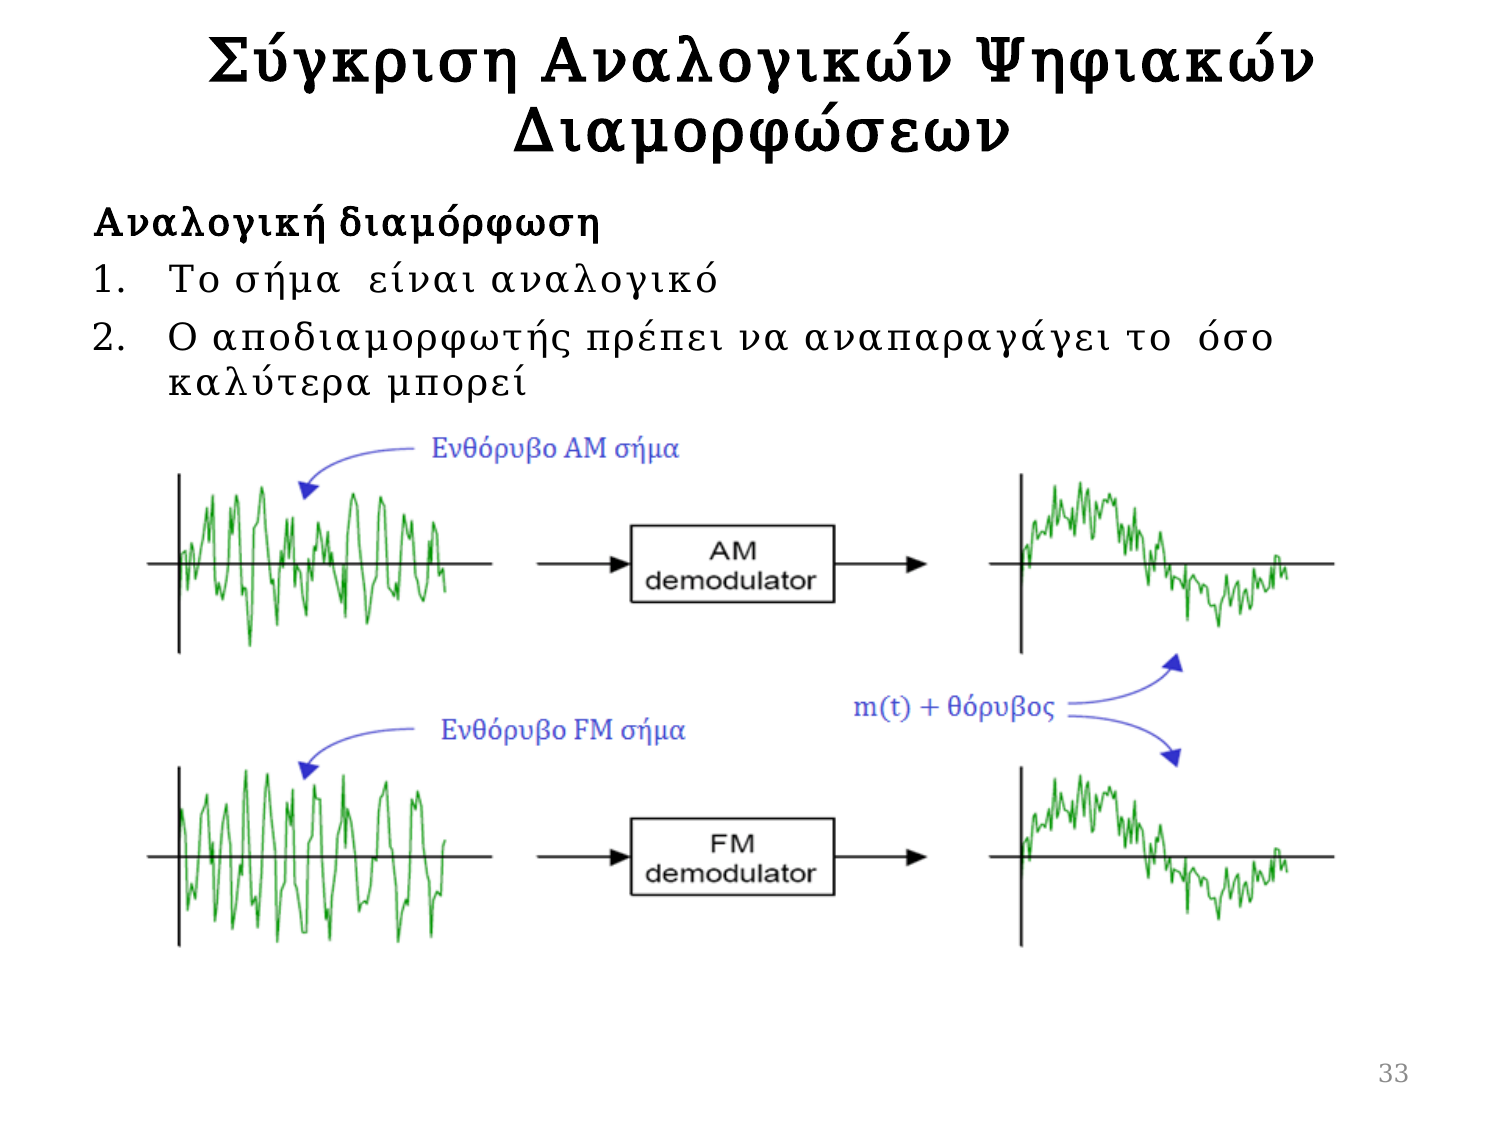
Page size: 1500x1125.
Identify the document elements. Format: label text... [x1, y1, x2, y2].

title Σύγκριση Αναλογικών Ψηφιακών Διαμορφώσεων [123, 11, 1399, 173]
slide_number 33 [1222, 1042, 1425, 1103]
picture [141, 425, 1359, 977]
